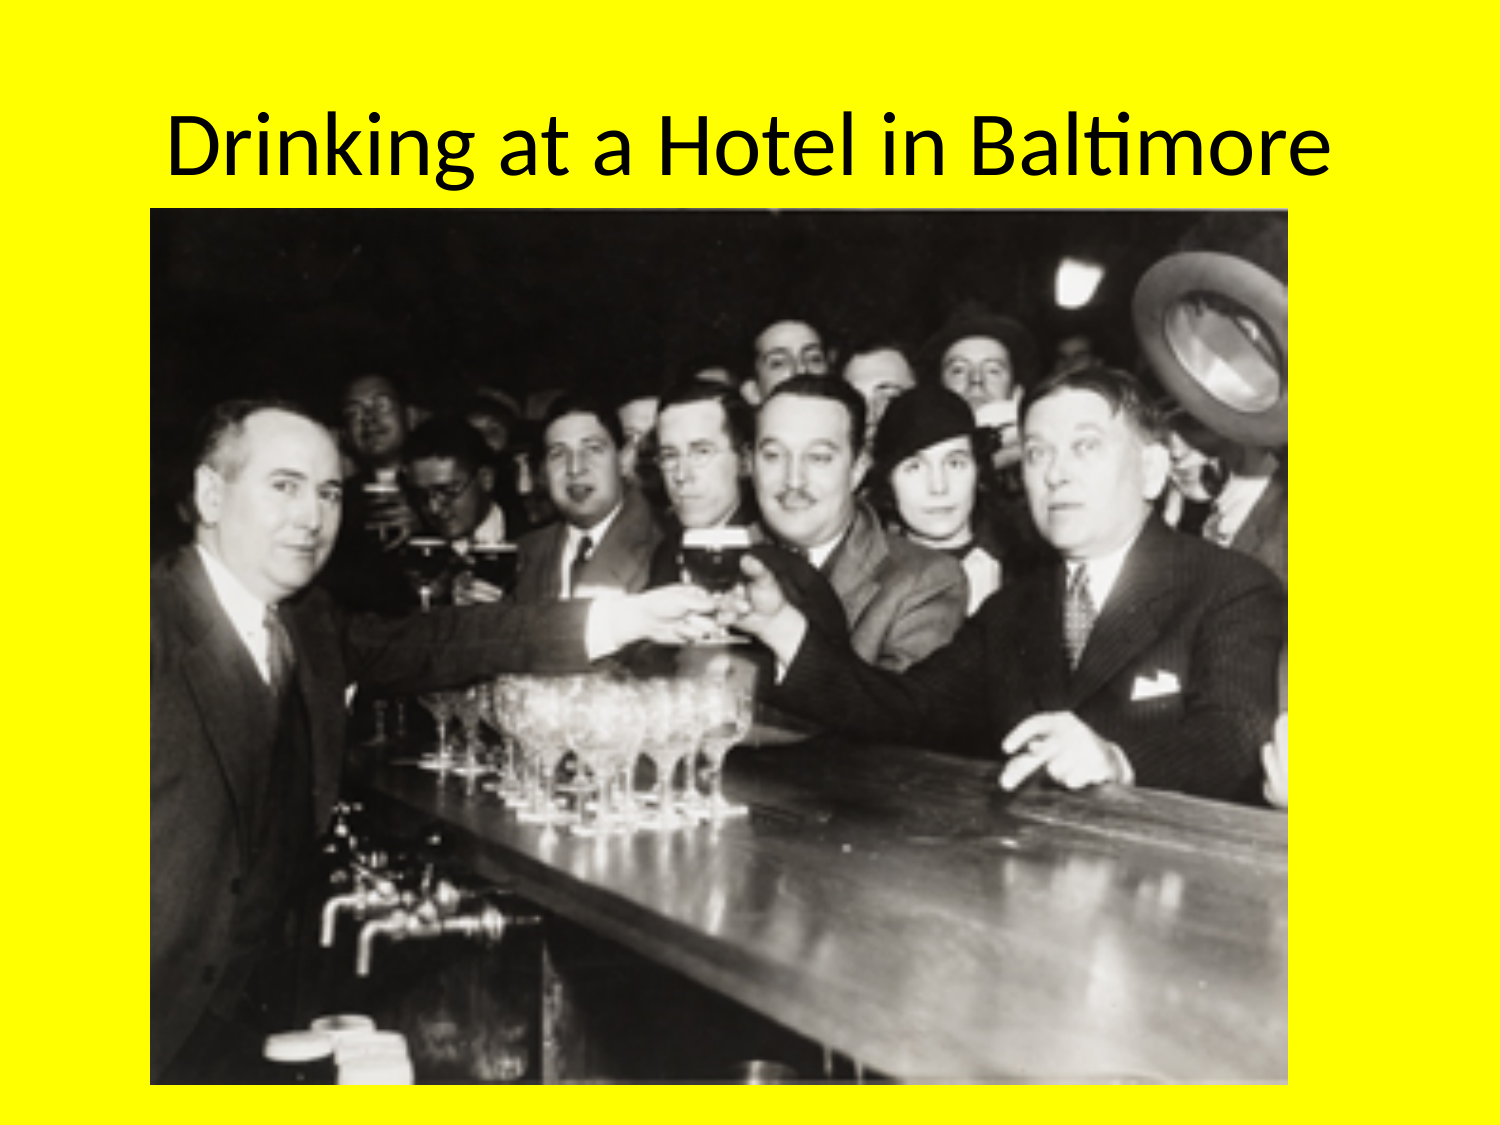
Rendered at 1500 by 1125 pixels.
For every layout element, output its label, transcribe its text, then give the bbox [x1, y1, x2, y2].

title Drinking at a Hotel in Baltimore [75, 45, 1425, 233]
picture [149, 208, 1288, 1085]
